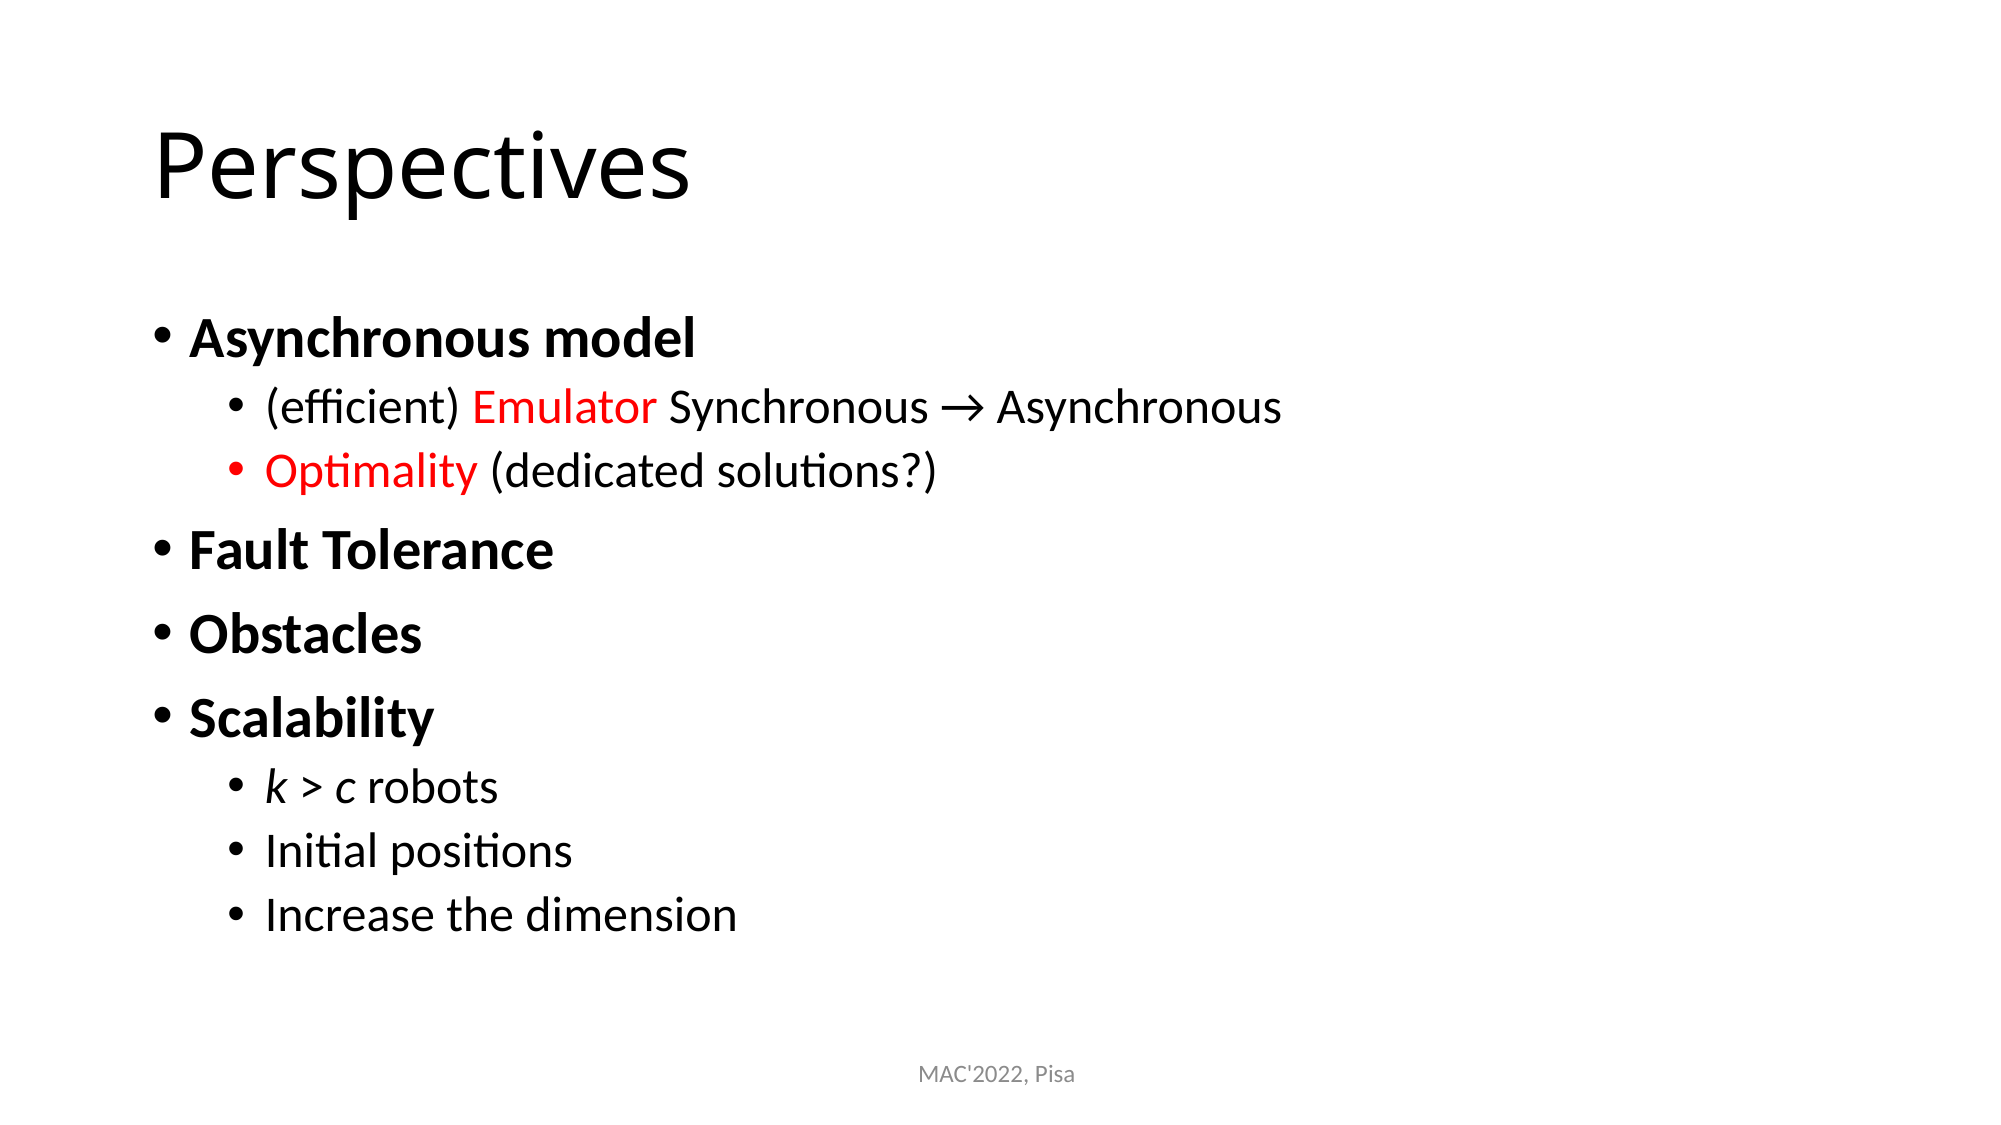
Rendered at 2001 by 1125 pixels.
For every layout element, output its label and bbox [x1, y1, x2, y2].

list [137, 299, 1863, 1014]
title [137, 59, 1863, 278]
footer [662, 1042, 1338, 1103]
